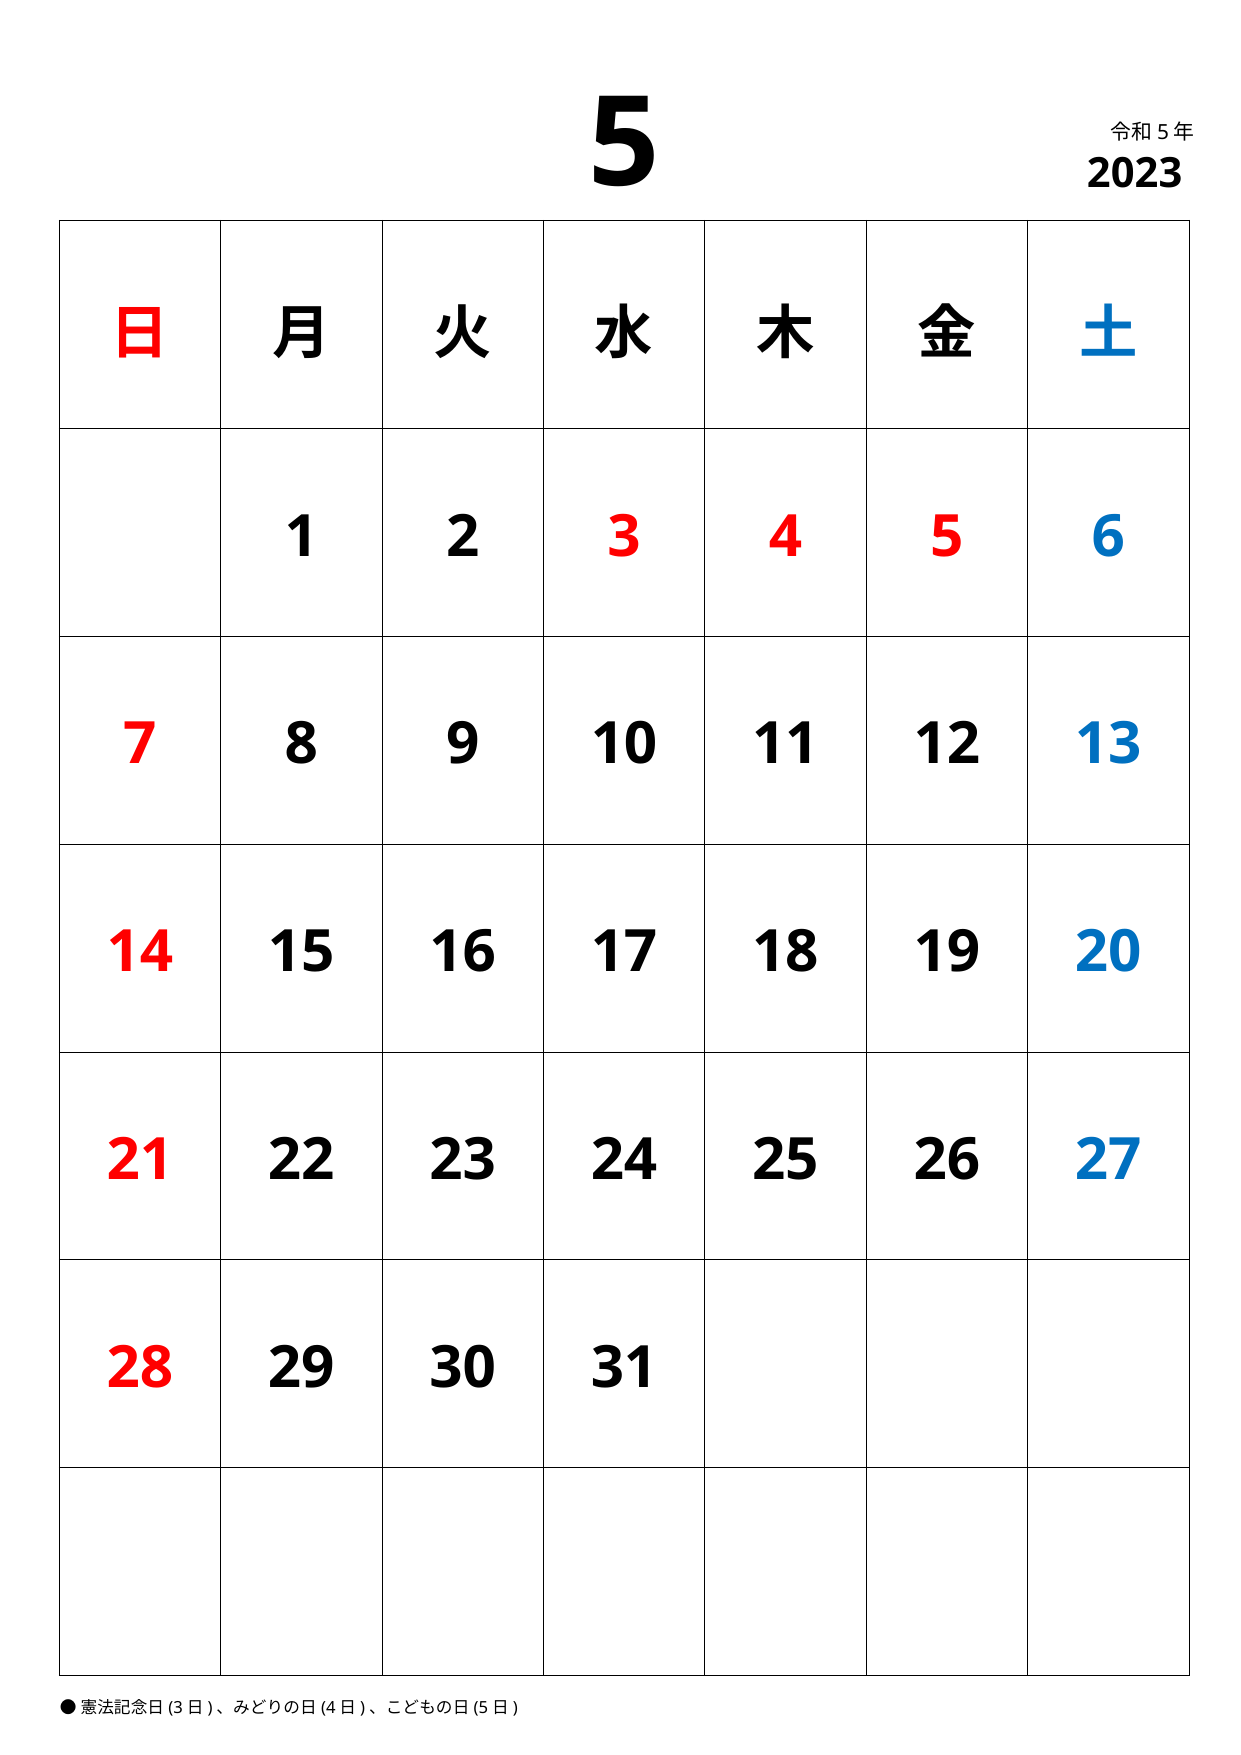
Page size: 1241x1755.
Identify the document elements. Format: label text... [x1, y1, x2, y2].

table_cell 12 [867, 637, 1027, 844]
table_cell [60, 429, 220, 636]
table_cell 3 [544, 429, 704, 636]
table_cell 8 [221, 637, 382, 844]
table_cell [867, 1260, 1027, 1467]
table_cell [705, 1260, 866, 1467]
table_cell 24 [544, 1053, 704, 1259]
table_cell 9 [383, 637, 543, 844]
table_cell 4 [705, 429, 866, 636]
table_cell 30 [383, 1260, 543, 1467]
table_cell 16 [383, 845, 543, 1052]
table_header 水 [544, 221, 704, 428]
table_cell 15 [221, 845, 382, 1052]
table_cell 17 [544, 845, 704, 1052]
table_cell 7 [60, 637, 220, 844]
table_cell [544, 1468, 704, 1675]
table_header 日 [60, 221, 220, 428]
table_cell 21 [60, 1053, 220, 1259]
table_cell 14 [60, 845, 220, 1052]
table_cell 20 [1028, 845, 1189, 1052]
table_cell [867, 1468, 1027, 1675]
table_header 月 [221, 221, 382, 428]
table_cell [1028, 1260, 1189, 1467]
table_cell [383, 1468, 543, 1675]
table_cell 10 [544, 637, 704, 844]
table_header 土 [1028, 221, 1189, 428]
table_cell 23 [383, 1053, 543, 1259]
table_cell 25 [705, 1053, 866, 1259]
table_cell 1 [221, 429, 382, 636]
table_cell [221, 1468, 382, 1675]
text_box 令和5年 [1095, 110, 1210, 151]
table_cell 11 [705, 637, 866, 844]
table_cell [705, 1468, 866, 1675]
table_cell 29 [221, 1260, 382, 1467]
table_cell [60, 1468, 220, 1675]
table_cell 2 [383, 429, 543, 636]
table_cell 28 [60, 1260, 220, 1467]
table_cell 5 [867, 429, 1027, 636]
table_cell [1028, 1468, 1189, 1675]
table_cell 22 [221, 1053, 382, 1259]
table_header 火 [383, 221, 543, 428]
table_cell 26 [867, 1053, 1027, 1259]
table_cell 18 [705, 845, 866, 1052]
table_header 金 [867, 221, 1027, 428]
table_cell 31 [544, 1260, 704, 1467]
table_cell 19 [867, 845, 1027, 1052]
text_box 2023 [1072, 138, 1198, 204]
table_header 木 [705, 221, 866, 428]
table_cell 27 [1028, 1053, 1189, 1259]
text_box 5 [573, 53, 675, 219]
table_cell 6 [1028, 429, 1189, 636]
text_box ●憲法記念日(3日)、みどりの日(4日)、こどもの日(5日) [45, 1689, 533, 1725]
table_cell 13 [1028, 637, 1189, 844]
